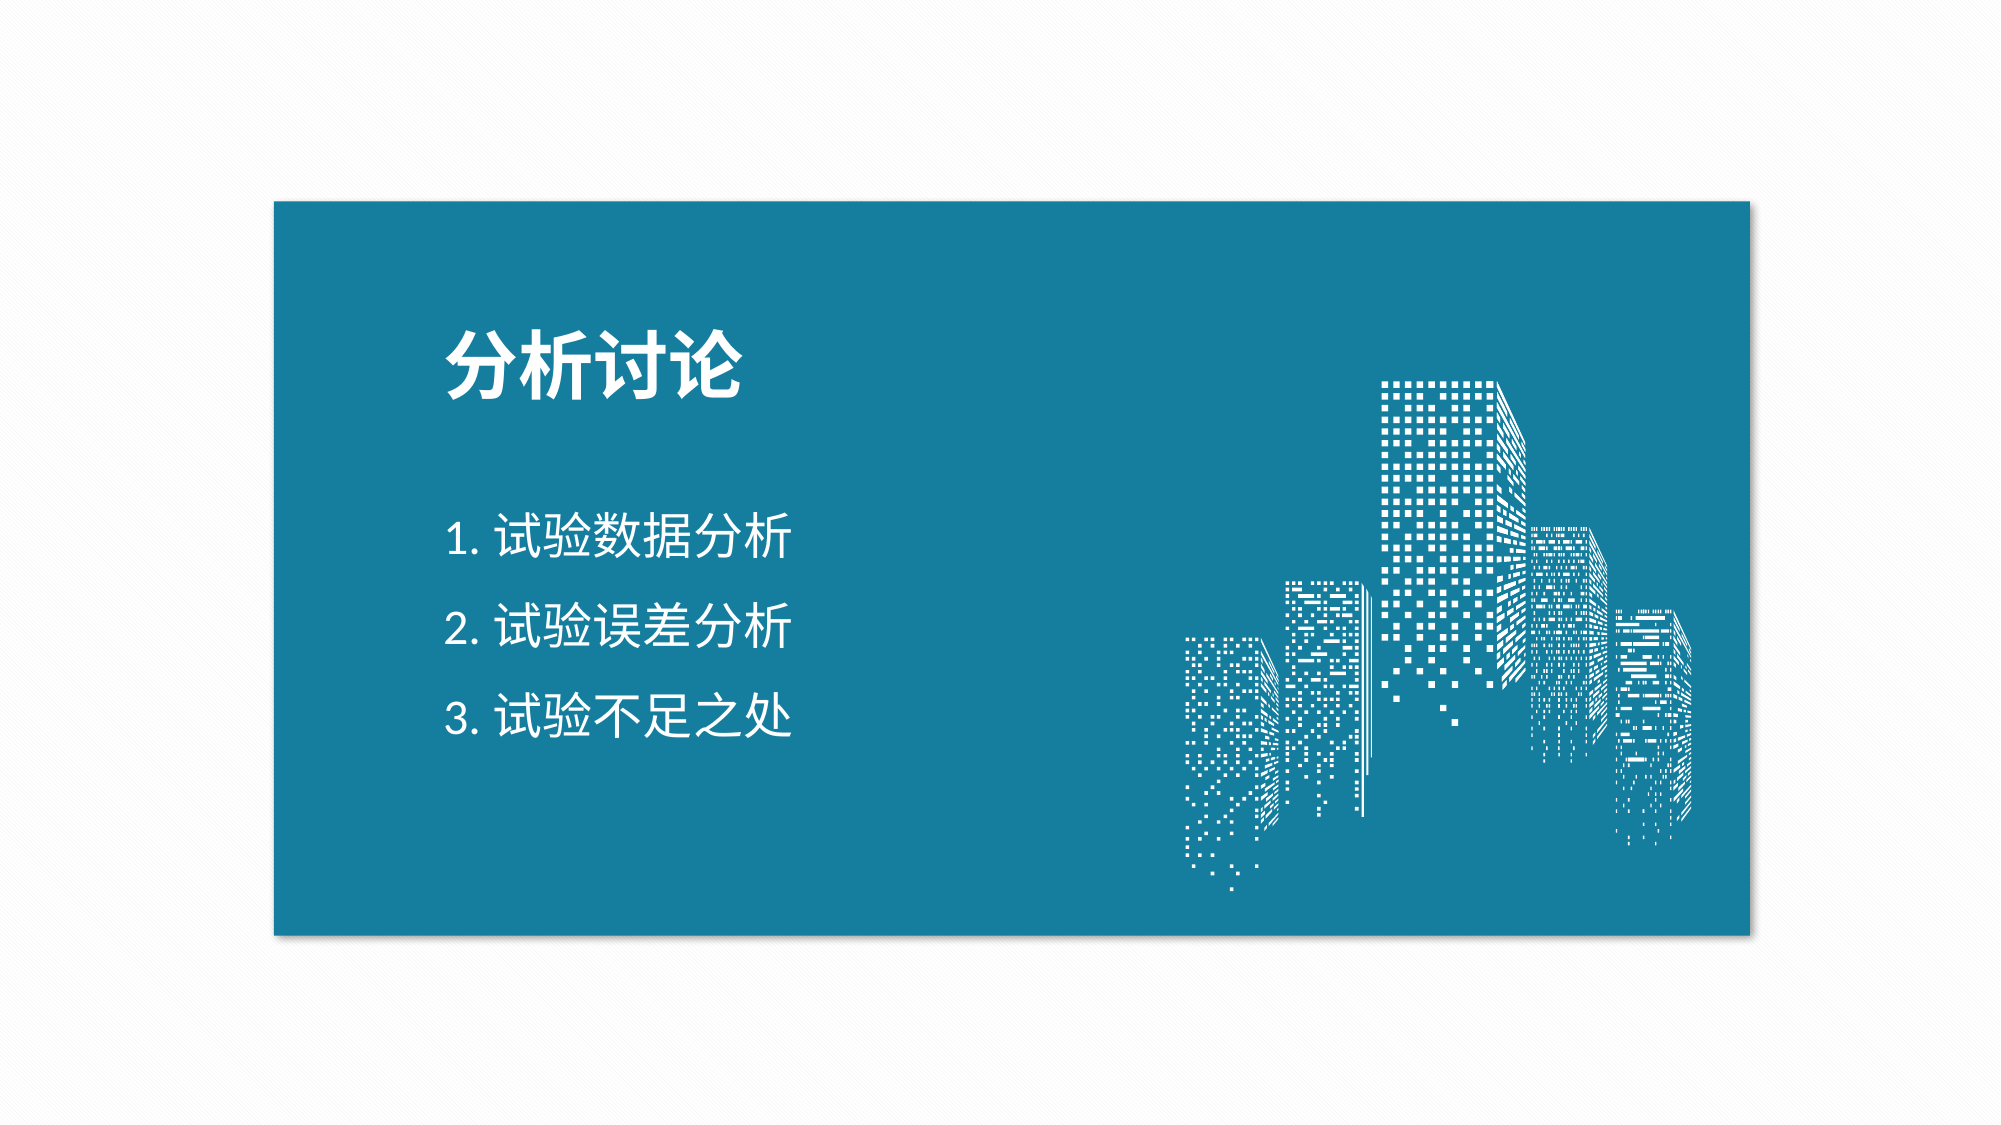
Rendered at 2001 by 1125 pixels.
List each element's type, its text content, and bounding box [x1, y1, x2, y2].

text_box [273, 200, 1751, 937]
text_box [1185, 381, 1692, 892]
text_box 分析讨论 [428, 310, 826, 416]
text_box 1.试验数据分析 2.试验误差分析 3.试验不足之处 [428, 466, 912, 752]
